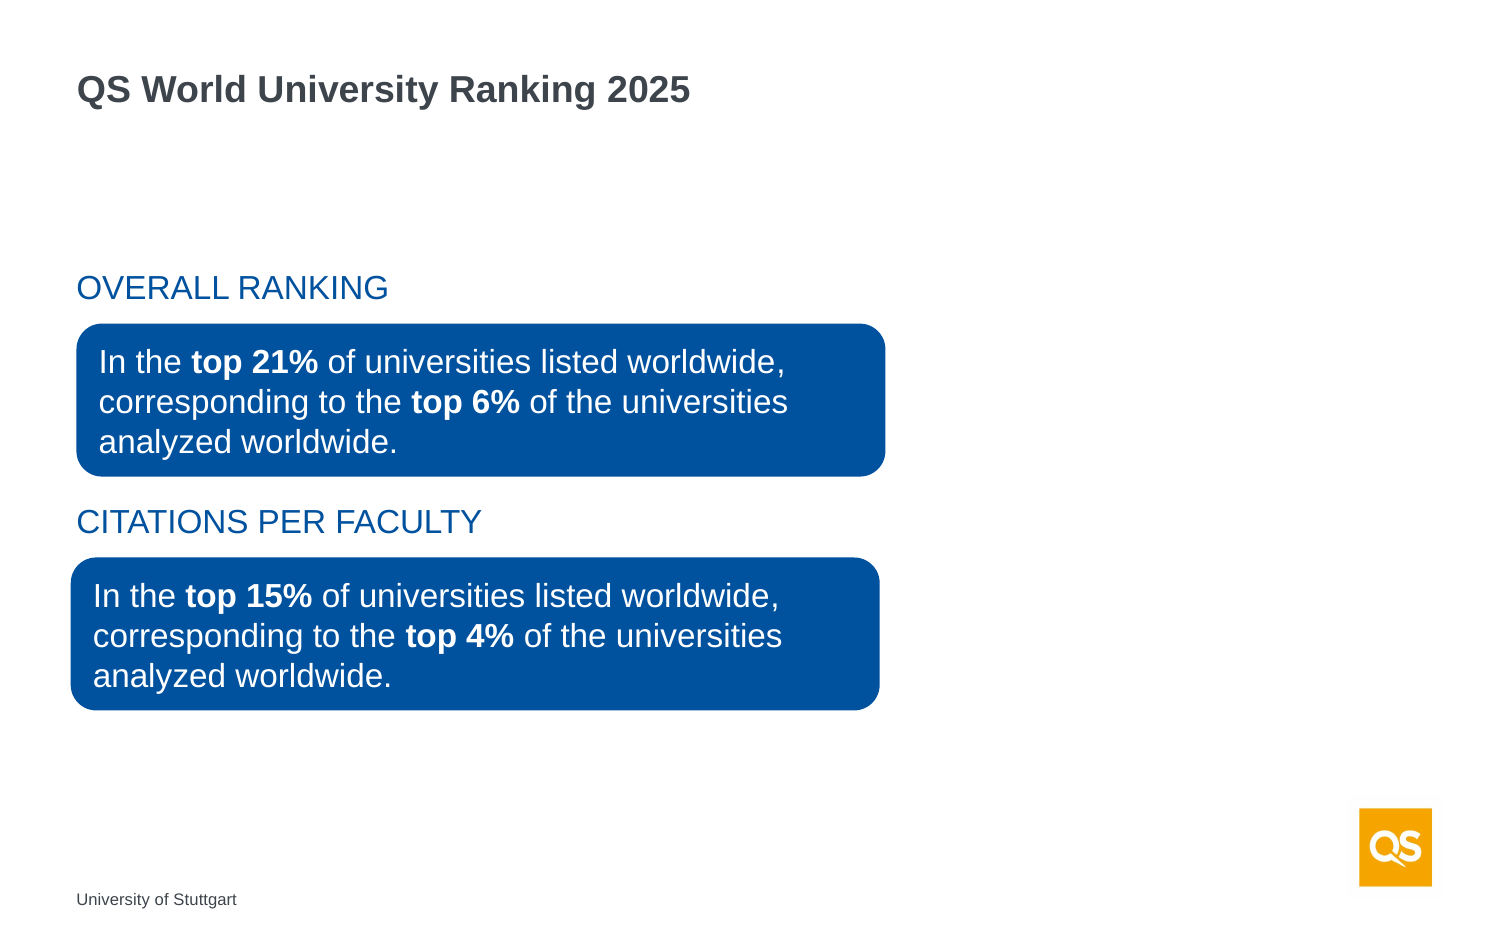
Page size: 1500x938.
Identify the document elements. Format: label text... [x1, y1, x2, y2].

text_box In the top 15% of universities listed worldwide, corresponding to the top 4% of the universities analyzed worldwide. [69, 556, 881, 712]
text_box Overall Ranking [76, 262, 727, 302]
picture [1347, 795, 1444, 899]
text_box Citations per Faculty [76, 473, 727, 560]
title QS World University Ranking 2025 [76, 64, 1424, 111]
footer University of Stuttgart [76, 888, 1072, 910]
text_box In the top 21% of universities listed worldwide, corresponding to the top 6% of the universities analyzed worldwide. [75, 322, 887, 478]
